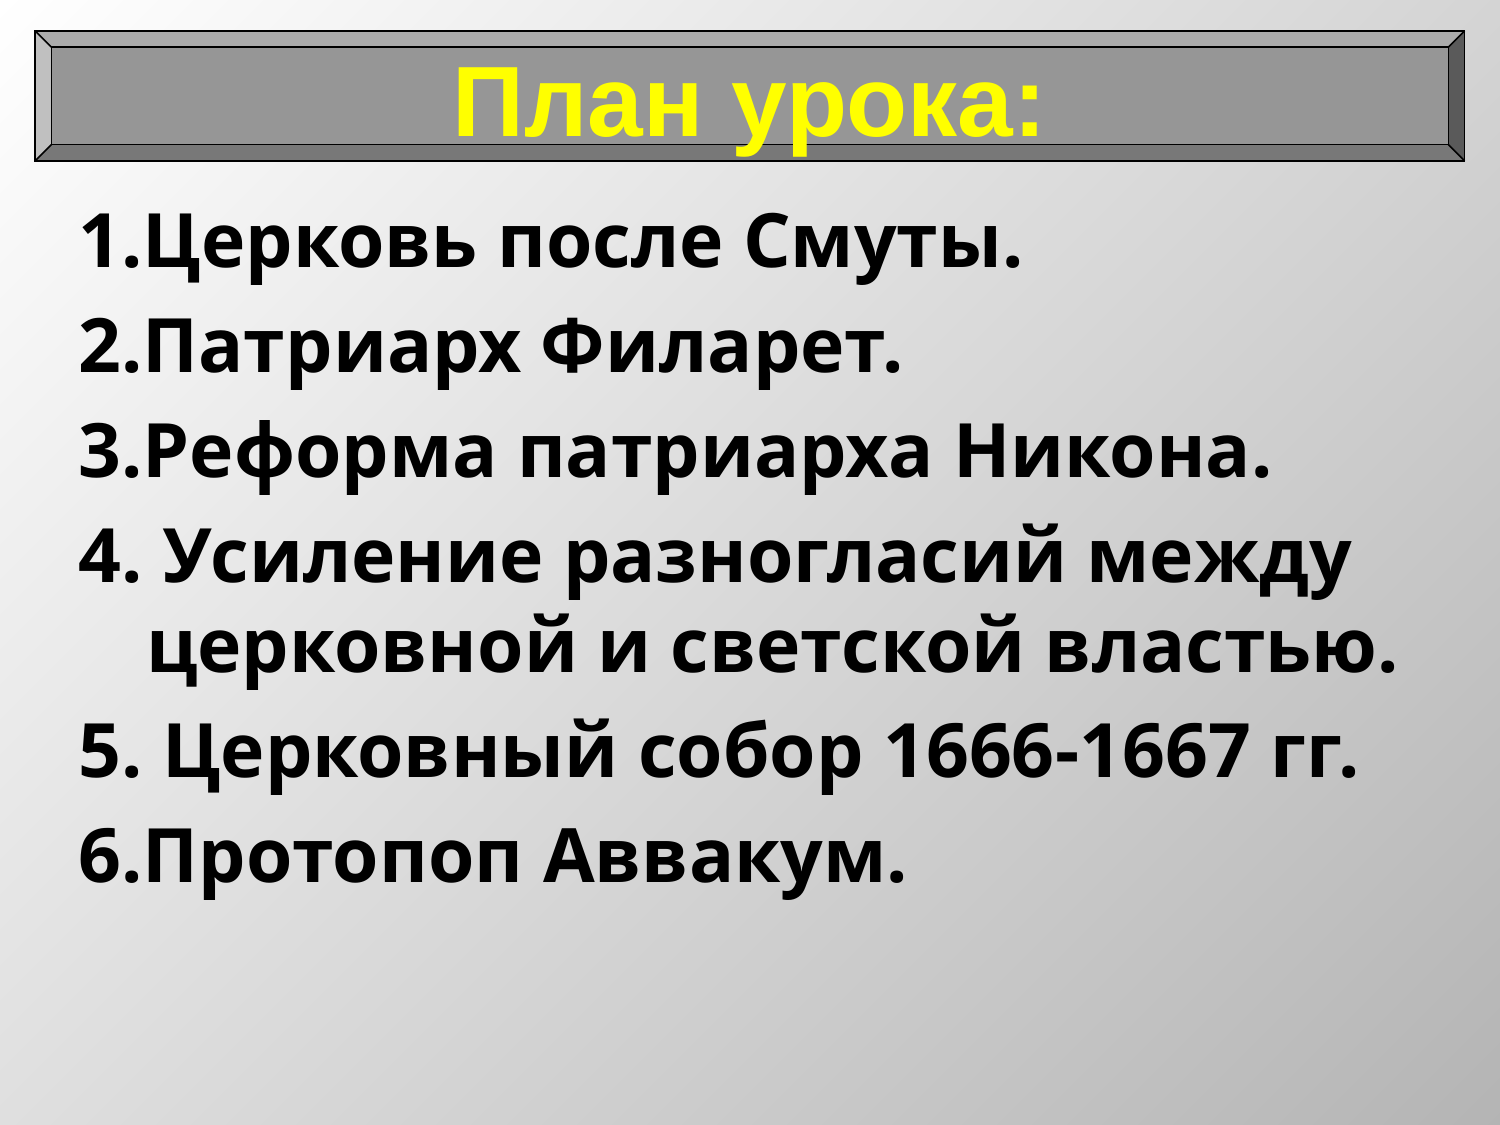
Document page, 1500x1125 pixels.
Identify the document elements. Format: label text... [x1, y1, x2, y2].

text_box План урока: [35, 30, 1465, 161]
list 1.Церковь после Смуты. 2.Патриарх Филарет. 3.Реформа патриарха Никона. 4. Усиление разногласий между церковной и светской властью. 5. Церковный собор 1666-1667 гг. 6.Протопоп Аввакум. [40, 184, 1471, 1036]
